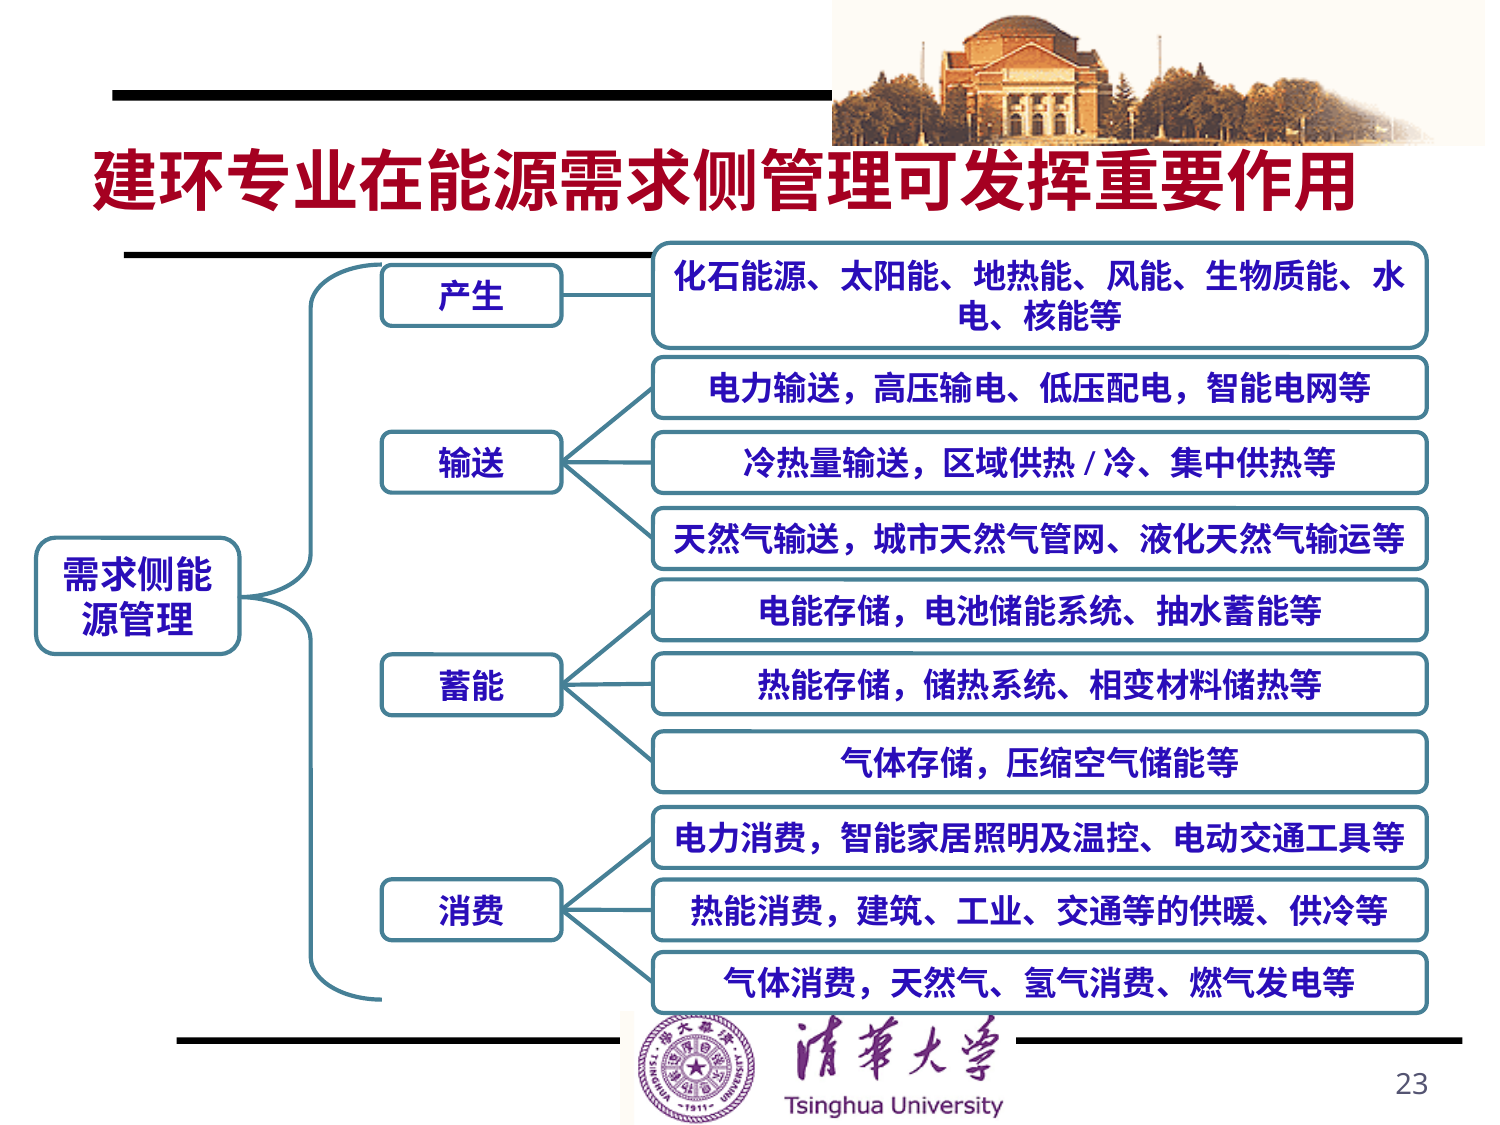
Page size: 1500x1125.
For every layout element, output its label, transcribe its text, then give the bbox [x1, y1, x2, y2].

text_box 消费 [379, 877, 556, 943]
text_box 气体消费，天然气、氢气消费、燃气发电等 [650, 949, 1429, 1016]
text_box 气体存储，压缩空气储能等 [650, 729, 1429, 795]
text_box 电力输送，高压输电、低压配电，智能电网等 [650, 354, 1429, 421]
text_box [561, 684, 654, 763]
text_box 电力消费，智能家居照明及温控、电动交通工具等 [650, 804, 1429, 870]
title 建环专业在能源需求侧管理可发挥重要作用 [76, 113, 1428, 245]
text_box 热能存储，储热系统、相变材料储热等 [658, 651, 1429, 717]
picture [620, 1011, 1016, 1125]
text_box 电能存储，电池储能系统、抽水蓄能等 [650, 577, 1429, 643]
text_box 天然气输送，城市天然气管网、液化天然气输运等 [650, 505, 1429, 572]
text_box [561, 909, 654, 983]
text_box [238, 263, 382, 1001]
picture [832, 0, 1485, 146]
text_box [561, 609, 654, 683]
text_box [561, 387, 654, 461]
text_box 产生 [379, 262, 564, 328]
text_box 冷热量输送，区域供热/冷、集中供热等 [658, 429, 1429, 496]
text_box 化石能源、太阳能、地热能、风能、生物质能、水电、核能等 [650, 240, 1429, 351]
text_box 蓄能 [379, 652, 556, 718]
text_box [561, 837, 654, 909]
text_box 需求侧能源管理 [33, 535, 242, 657]
text_box 输送 [379, 429, 556, 495]
text_box 热能消费，建筑、工业、交通等的供暖、供冷等 [658, 877, 1429, 943]
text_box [561, 462, 654, 539]
